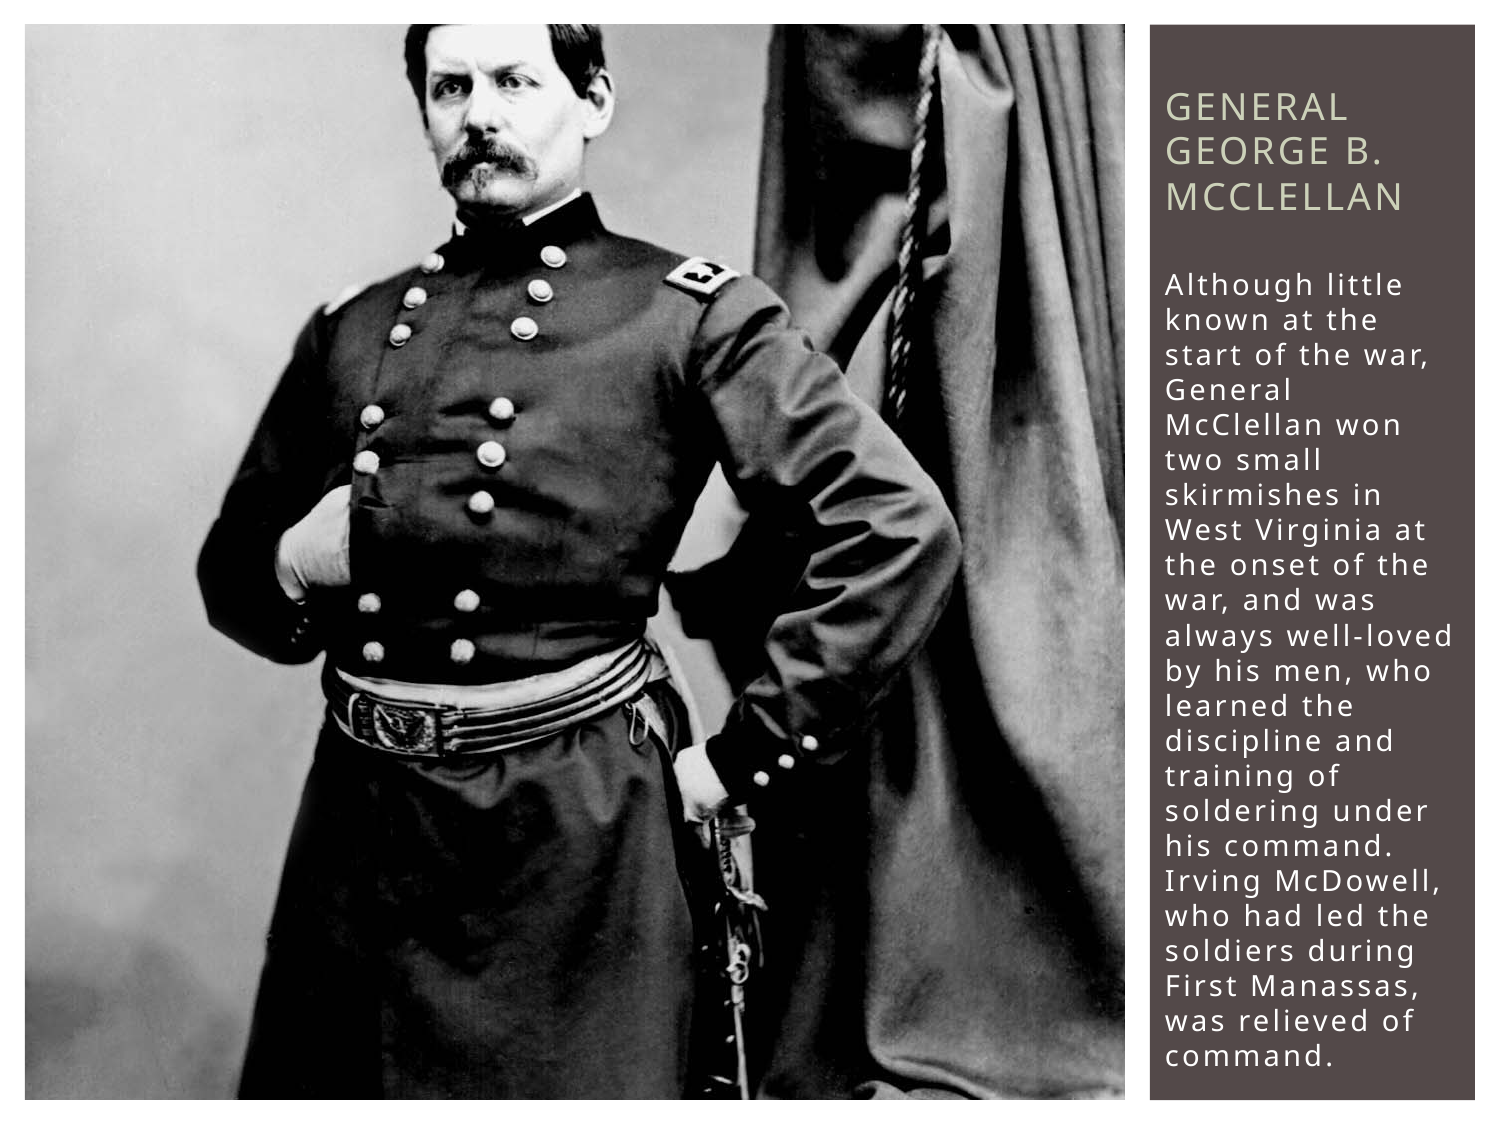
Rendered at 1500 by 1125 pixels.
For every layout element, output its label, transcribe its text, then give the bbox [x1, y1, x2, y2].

picture [24, 24, 1126, 1101]
list Although little known at the start of the war, General McClellan won two small skirmishes in West Virginia at the onset of the war, and was always well-loved by his men, who learned the discipline and training of soldering under his command. Irving McDowell, who had led the soldiers during First Manassas, was relieved of command. [1149, 225, 1475, 1100]
title General George B. MCclellan [1149, 75, 1475, 225]
